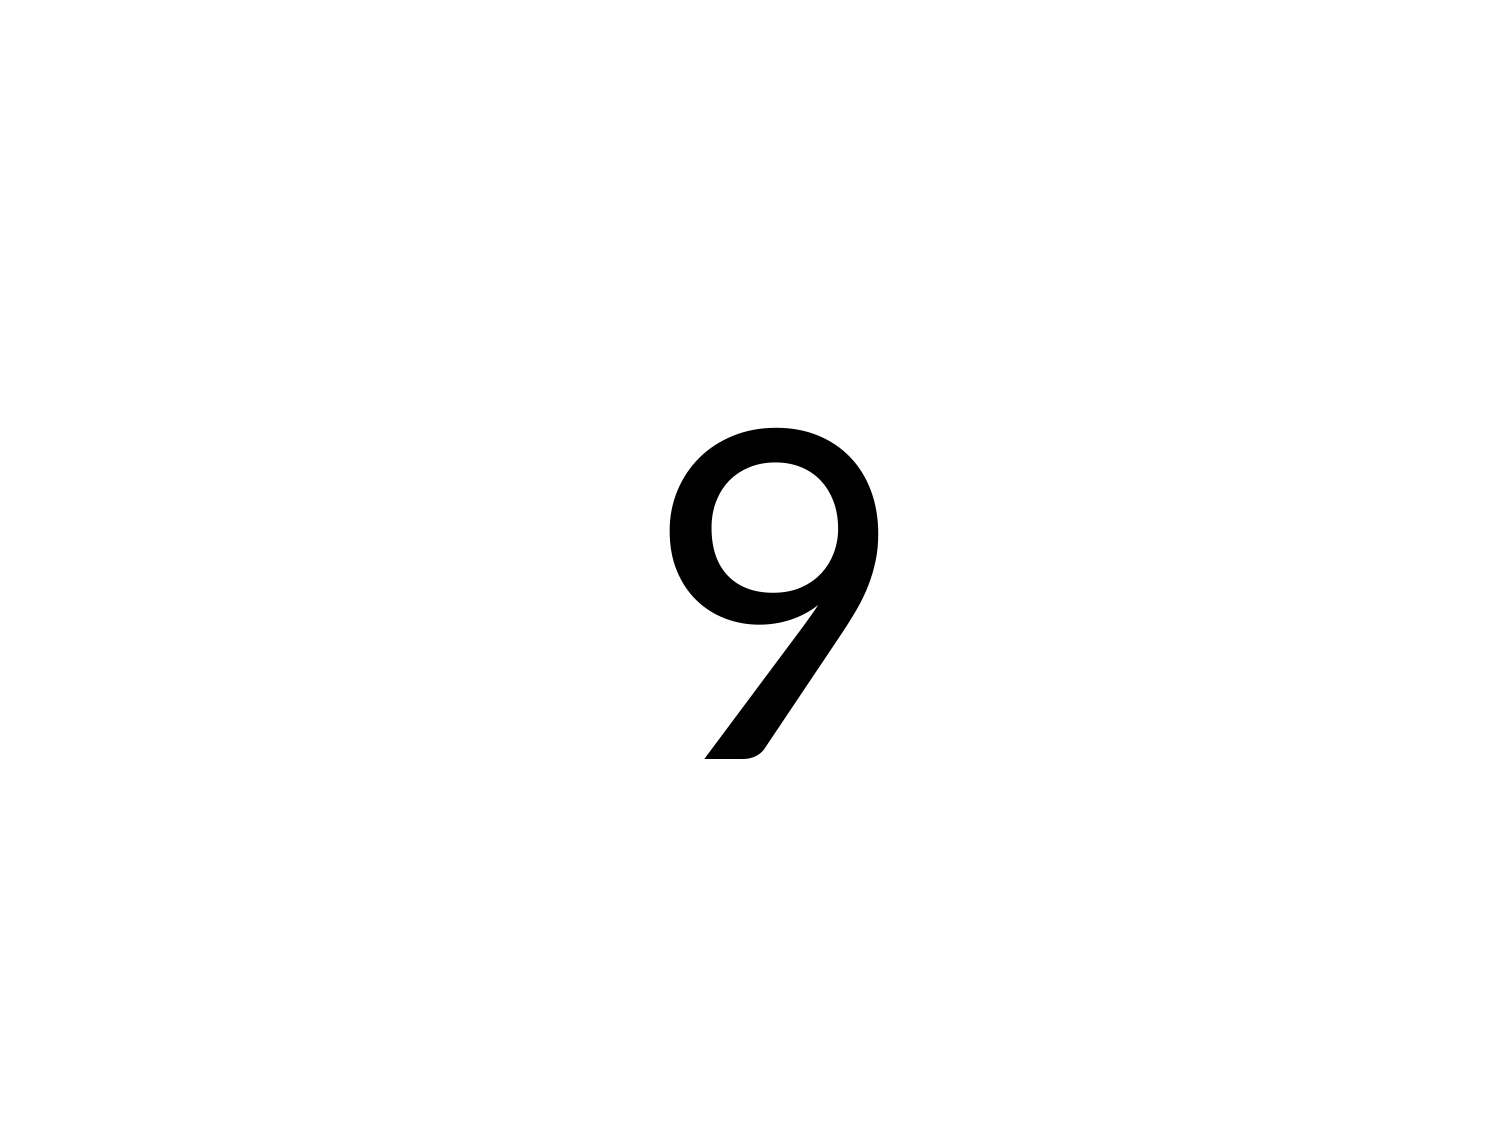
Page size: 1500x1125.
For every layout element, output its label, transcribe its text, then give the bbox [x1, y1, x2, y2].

text_box 9 [411, 241, 1123, 1109]
